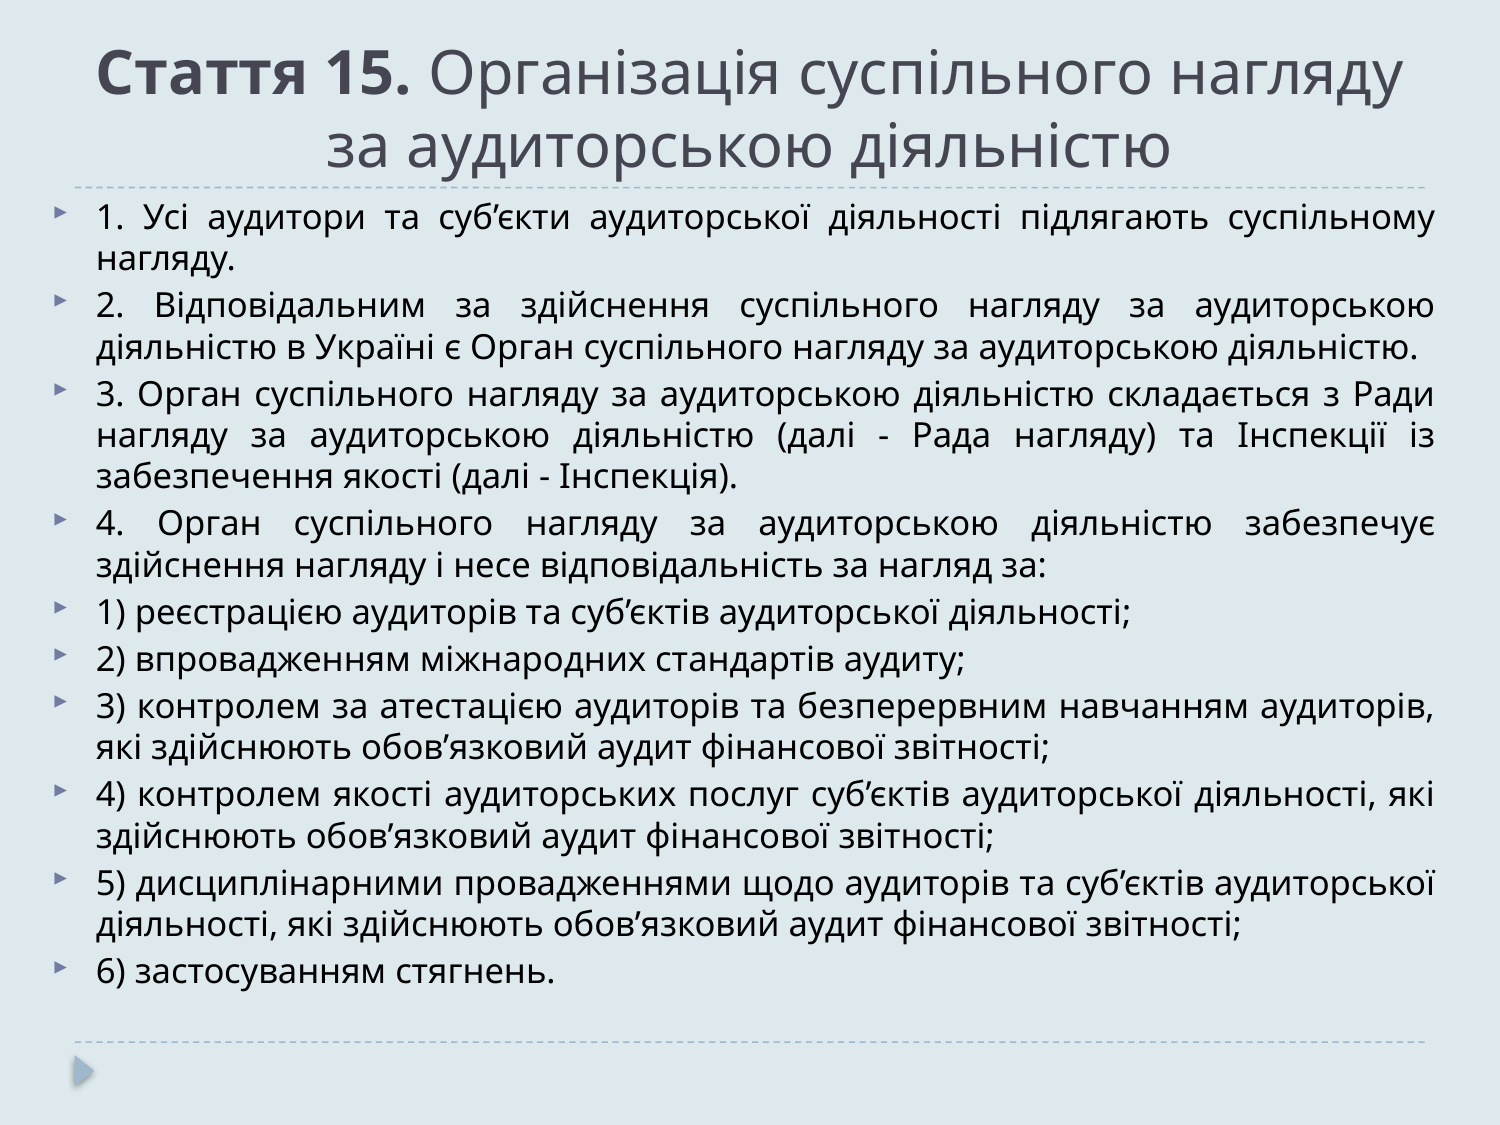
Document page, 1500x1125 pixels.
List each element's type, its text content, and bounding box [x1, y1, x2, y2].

title Стаття 15. Організація суспільного нагляду за аудиторською діяльністю [75, 24, 1425, 187]
list 1. Усі аудитори та суб’єкти аудиторської діяльності підлягають суспільному нагляду. 2. Відповідальним за здійснення суспільного нагляду за аудиторською діяльністю в Україні є Орган суспільного нагляду за аудиторською діяльністю. 3. Орган суспільного нагляду за аудиторською діяльністю складається з Ради нагляду за аудиторською діяльністю (далі - Рада нагляду) та Інспекції із забезпечення якості (далі - Інспекція). 4. Орган суспільного нагляду за аудиторською діяльністю забезпечує здійснення нагляду і несе відповідальність за нагляд за: 1) реєстрацією аудиторів та суб’єктів аудиторської діяльності; 2) впровадженням міжнародних стандартів аудиту; 3) контролем за атестацією аудиторів та безперервним навчанням аудиторів, які здійснюють обов’язковий аудит фінансової звітності; 4) контролем якості аудиторських послуг суб’єктів аудиторської діяльності, які здійснюють обов’язковий аудит фінансової звітності; 5) дисциплінарними провадженнями щодо аудиторів та суб’єктів аудиторської діяльності, які здійснюють обов’язковий аудит фінансової звітності; 6) застосуванням стягнень. [37, 187, 1450, 1088]
